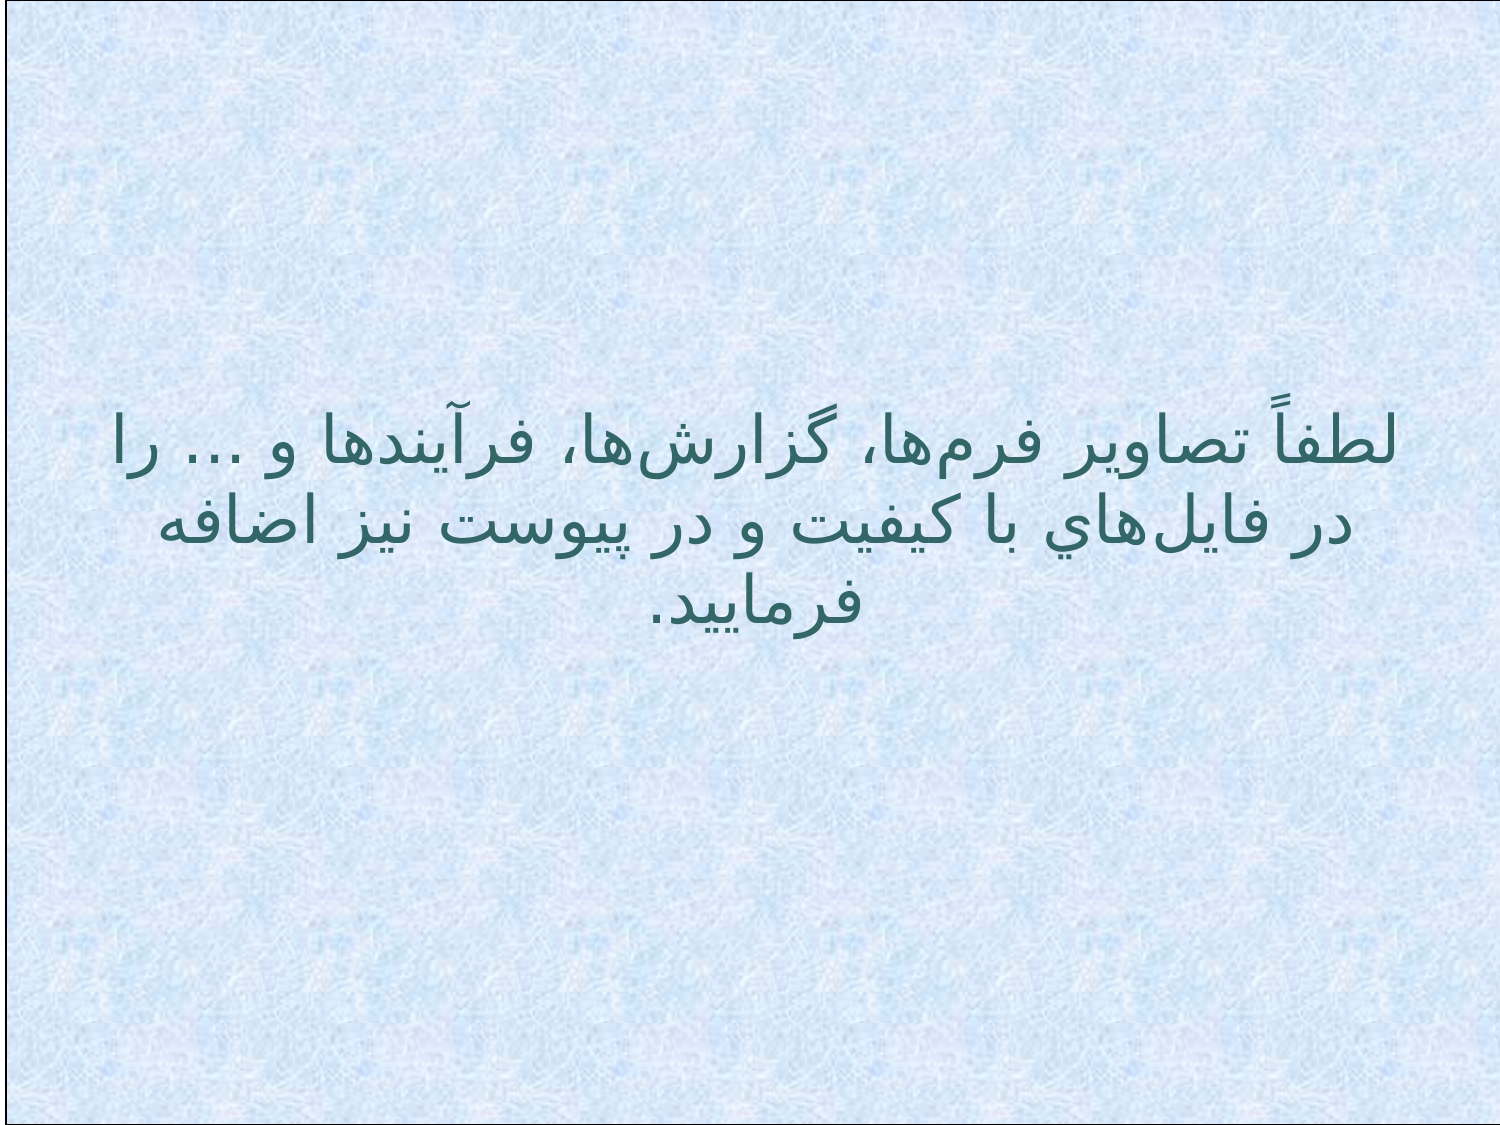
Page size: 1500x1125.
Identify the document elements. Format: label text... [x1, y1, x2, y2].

text_box لطفاً تصاوير فرم‌ها، گزارش‌ها، فرآيندها و ... را در فايل‌هاي با كيفيت و در پيوست نيز اضافه فرماييد. [81, 556, 1431, 644]
text_box [5, 0, 1500, 1125]
